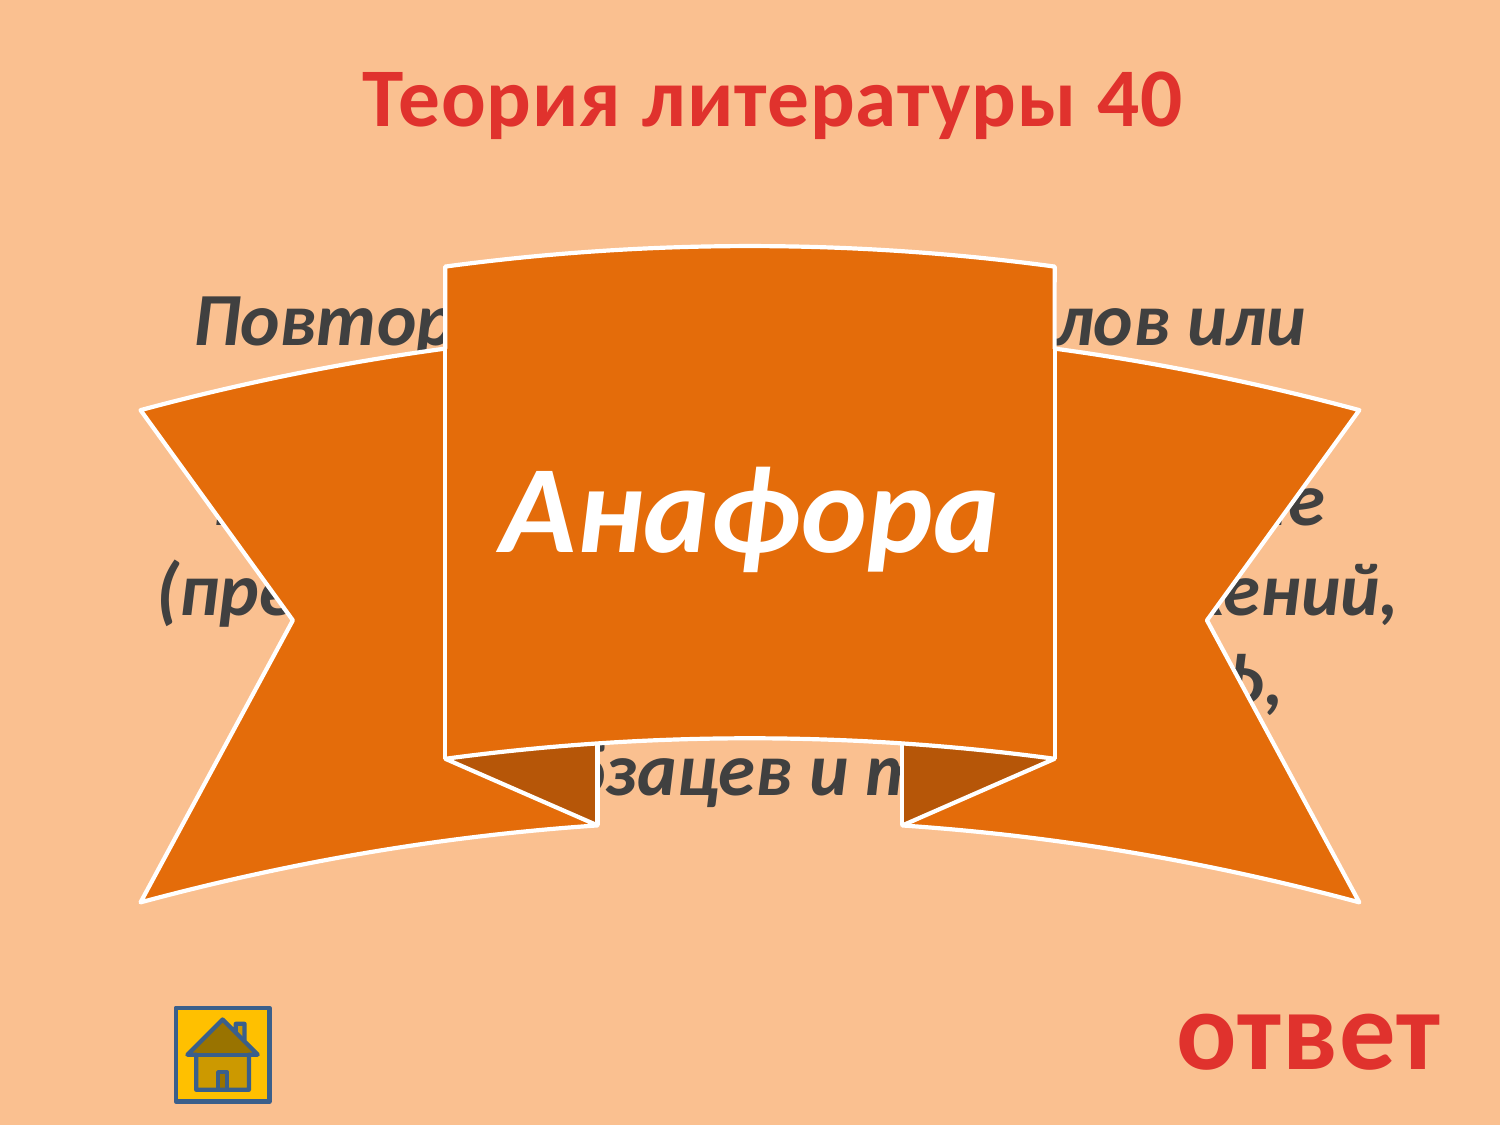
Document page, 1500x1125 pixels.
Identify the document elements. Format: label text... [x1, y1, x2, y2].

text_box [174, 1006, 272, 1104]
text_box Теория литературы 40 [304, 35, 1243, 151]
text_box ответ [1161, 949, 1457, 1100]
list Повторение отдельных слов или оборотов в начале отрывков, из которых состоит высказывание (предложений, частей предложений, стихотворных строк, строф, абзацев и т.д.) [75, 262, 1425, 1005]
text_box Анафора [138, 243, 1362, 905]
